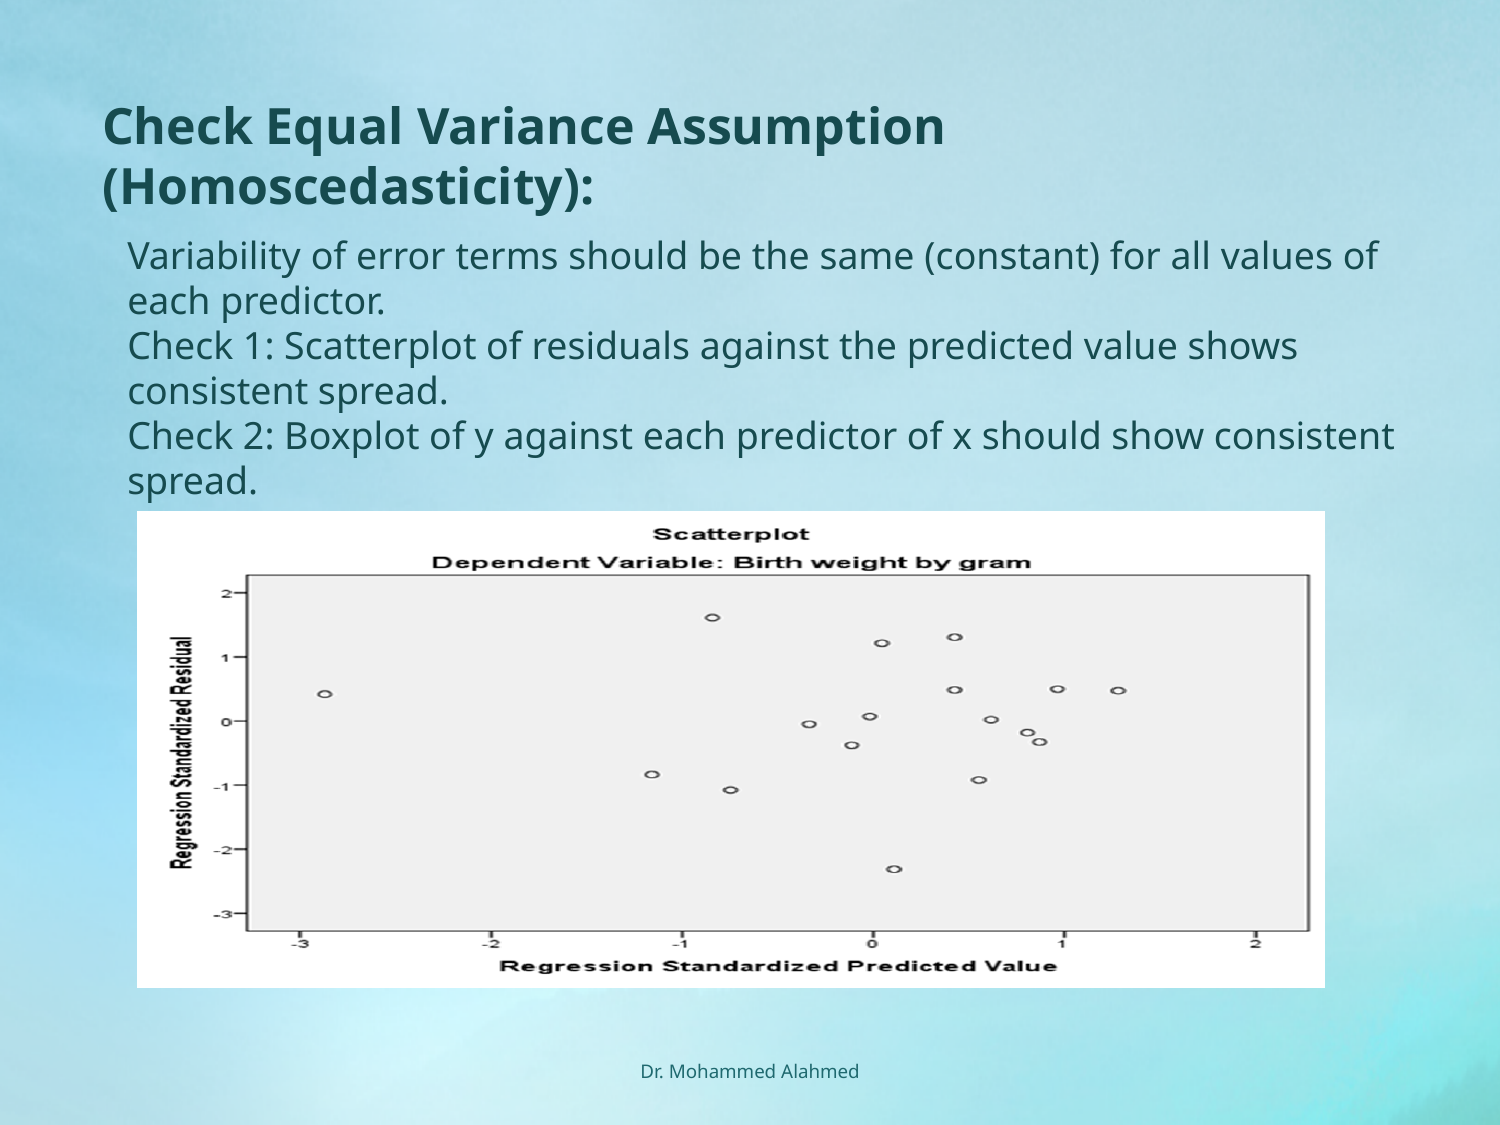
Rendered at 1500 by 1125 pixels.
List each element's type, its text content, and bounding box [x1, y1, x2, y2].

footer Dr. Mohammed Alahmed [512, 1042, 988, 1103]
text_box Variability of error terms should be the same (constant) for all values of each predictor. Check 1: Scatterplot of residuals against the predicted value shows consistent spread. Check 2: Boxplot of y against each predictor of x should show consistent spread. [112, 224, 1413, 510]
text_box Check Equal Variance Assumption (Homoscedasticity): [87, 87, 1413, 223]
picture [0, 0, 1500, 1125]
